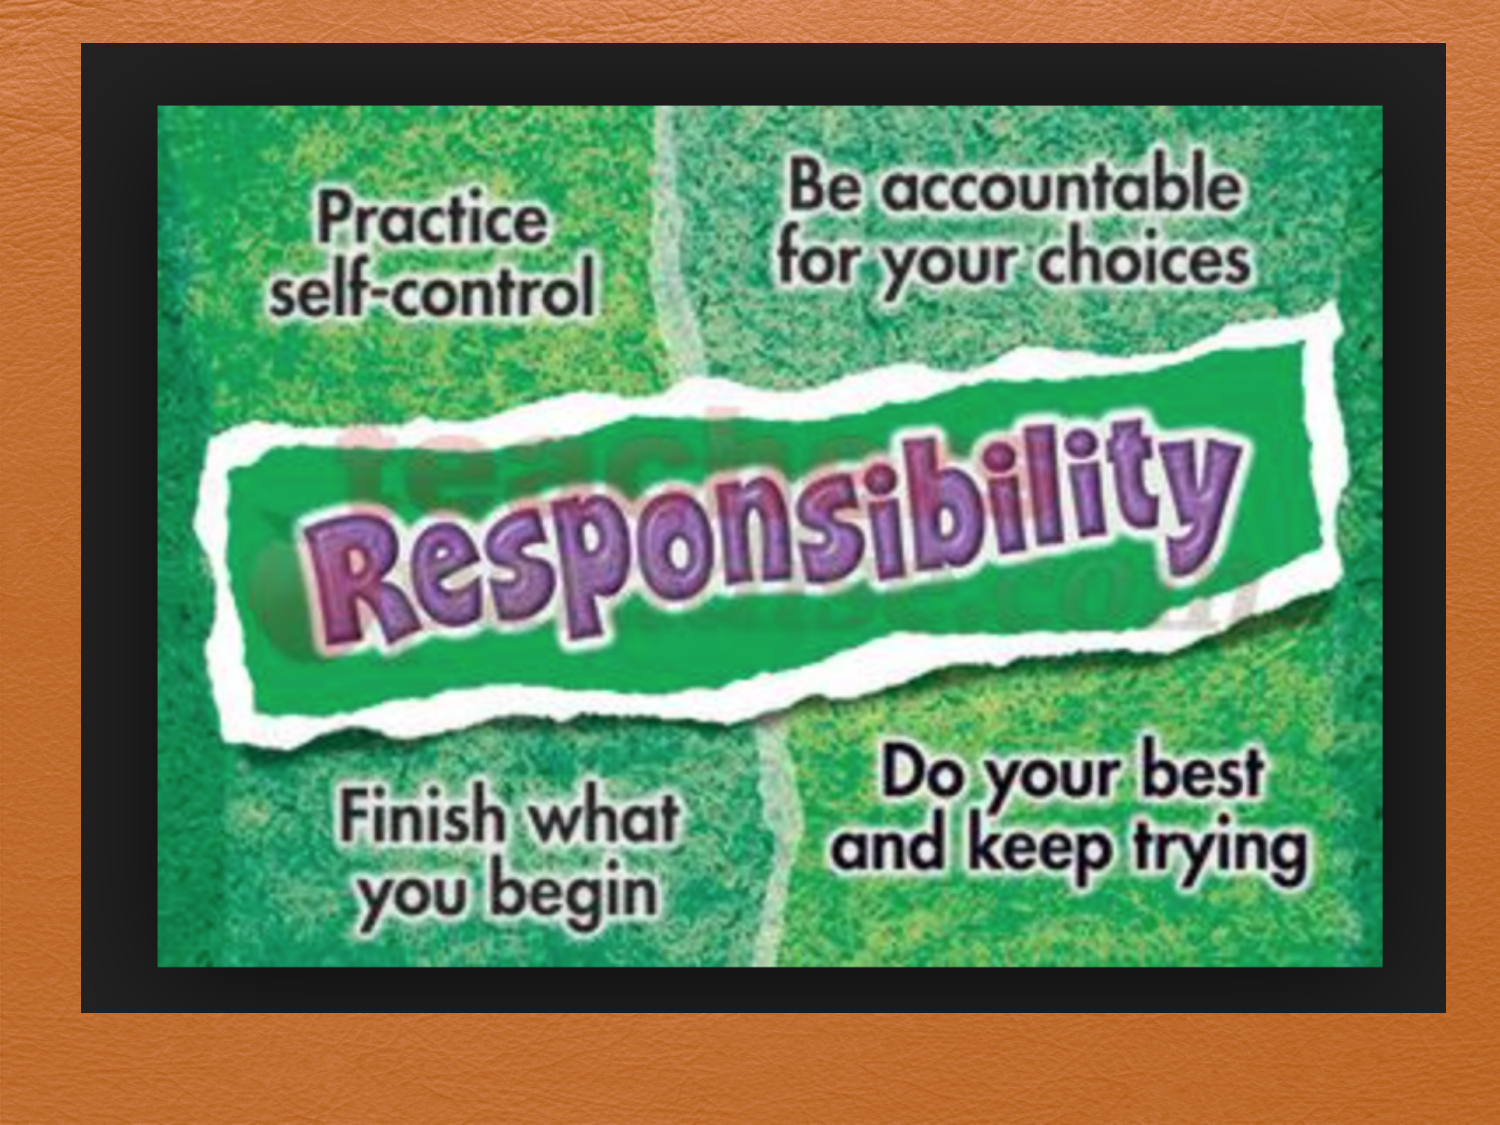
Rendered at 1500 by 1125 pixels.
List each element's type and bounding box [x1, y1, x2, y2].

picture [80, 41, 1448, 1014]
